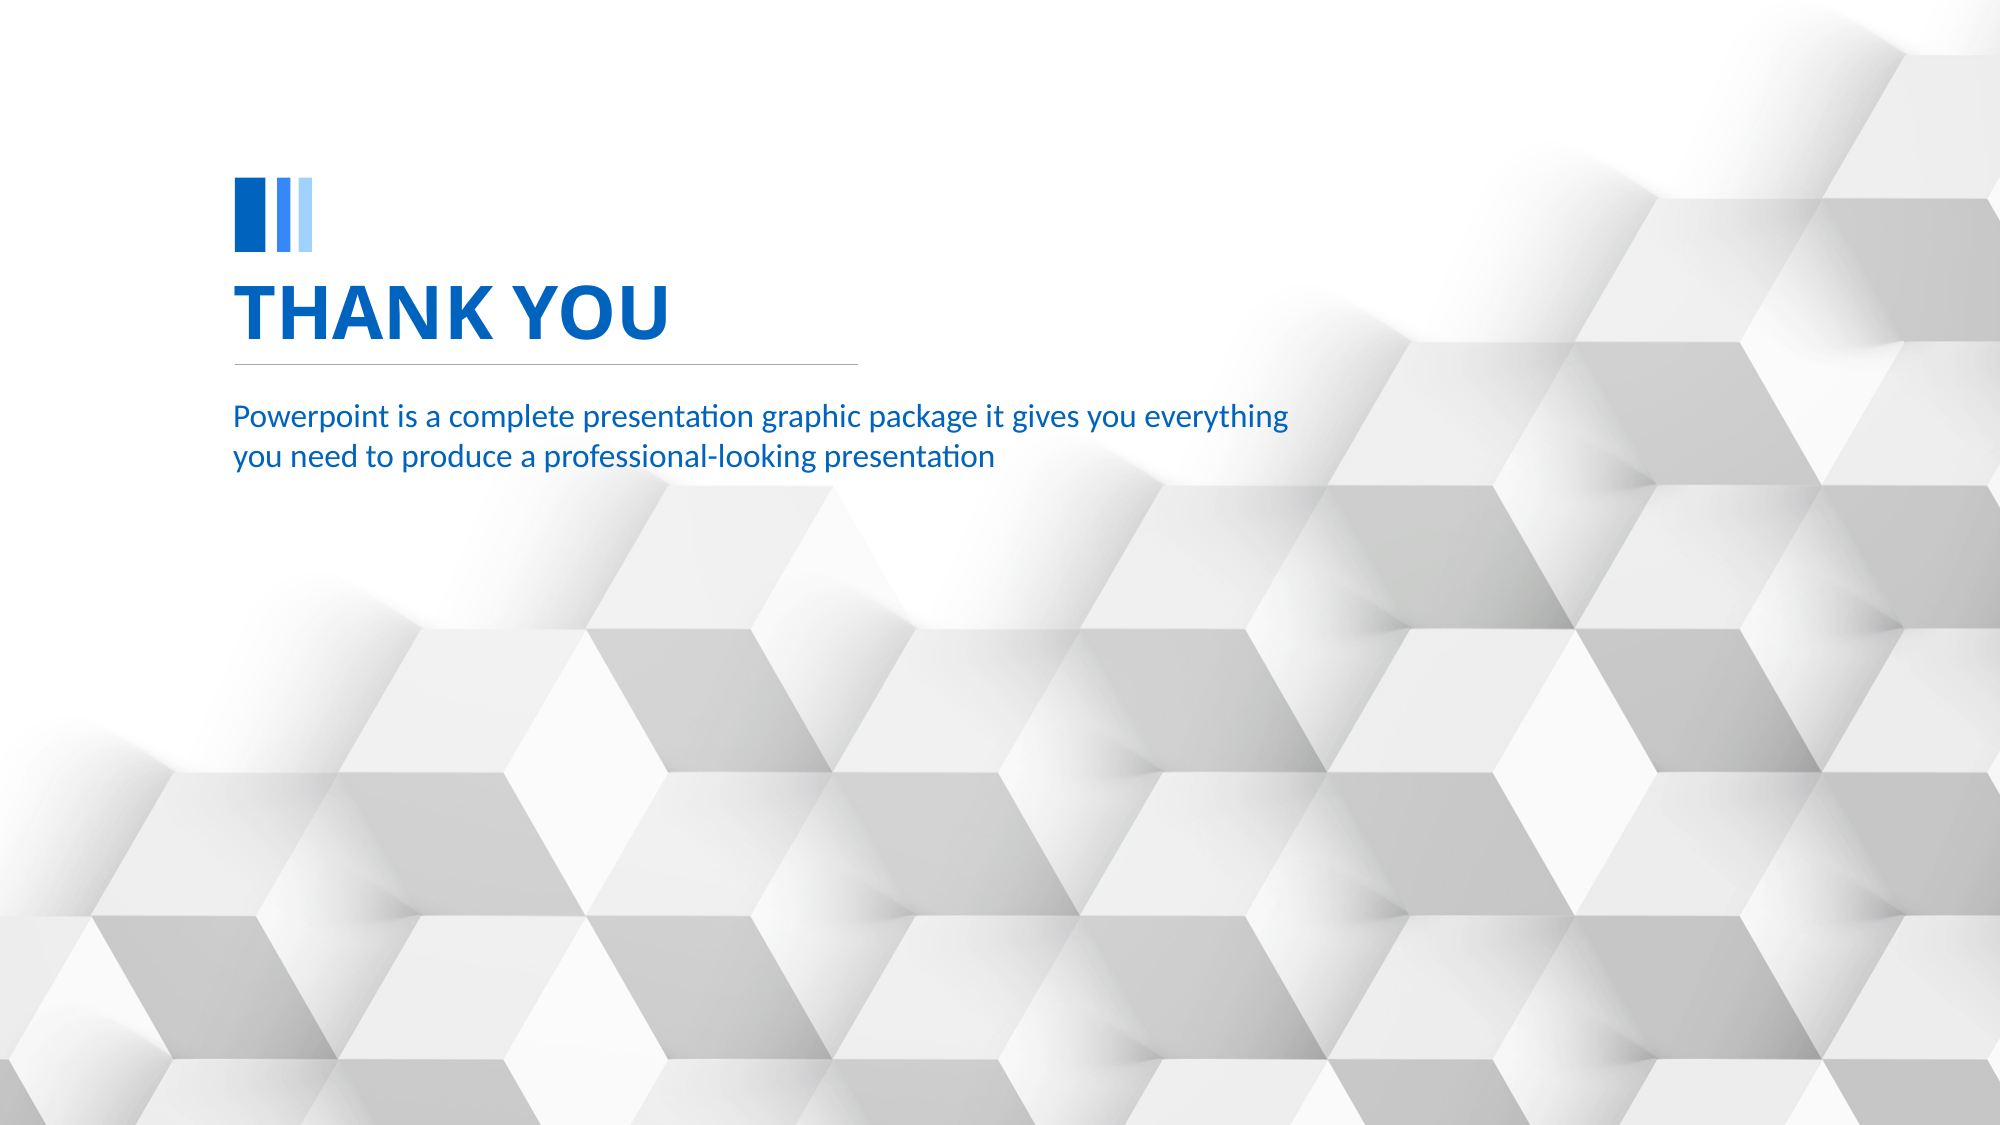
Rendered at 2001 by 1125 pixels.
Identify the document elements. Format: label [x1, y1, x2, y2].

picture [0, 0, 2000, 1125]
text_box [234, 177, 312, 252]
